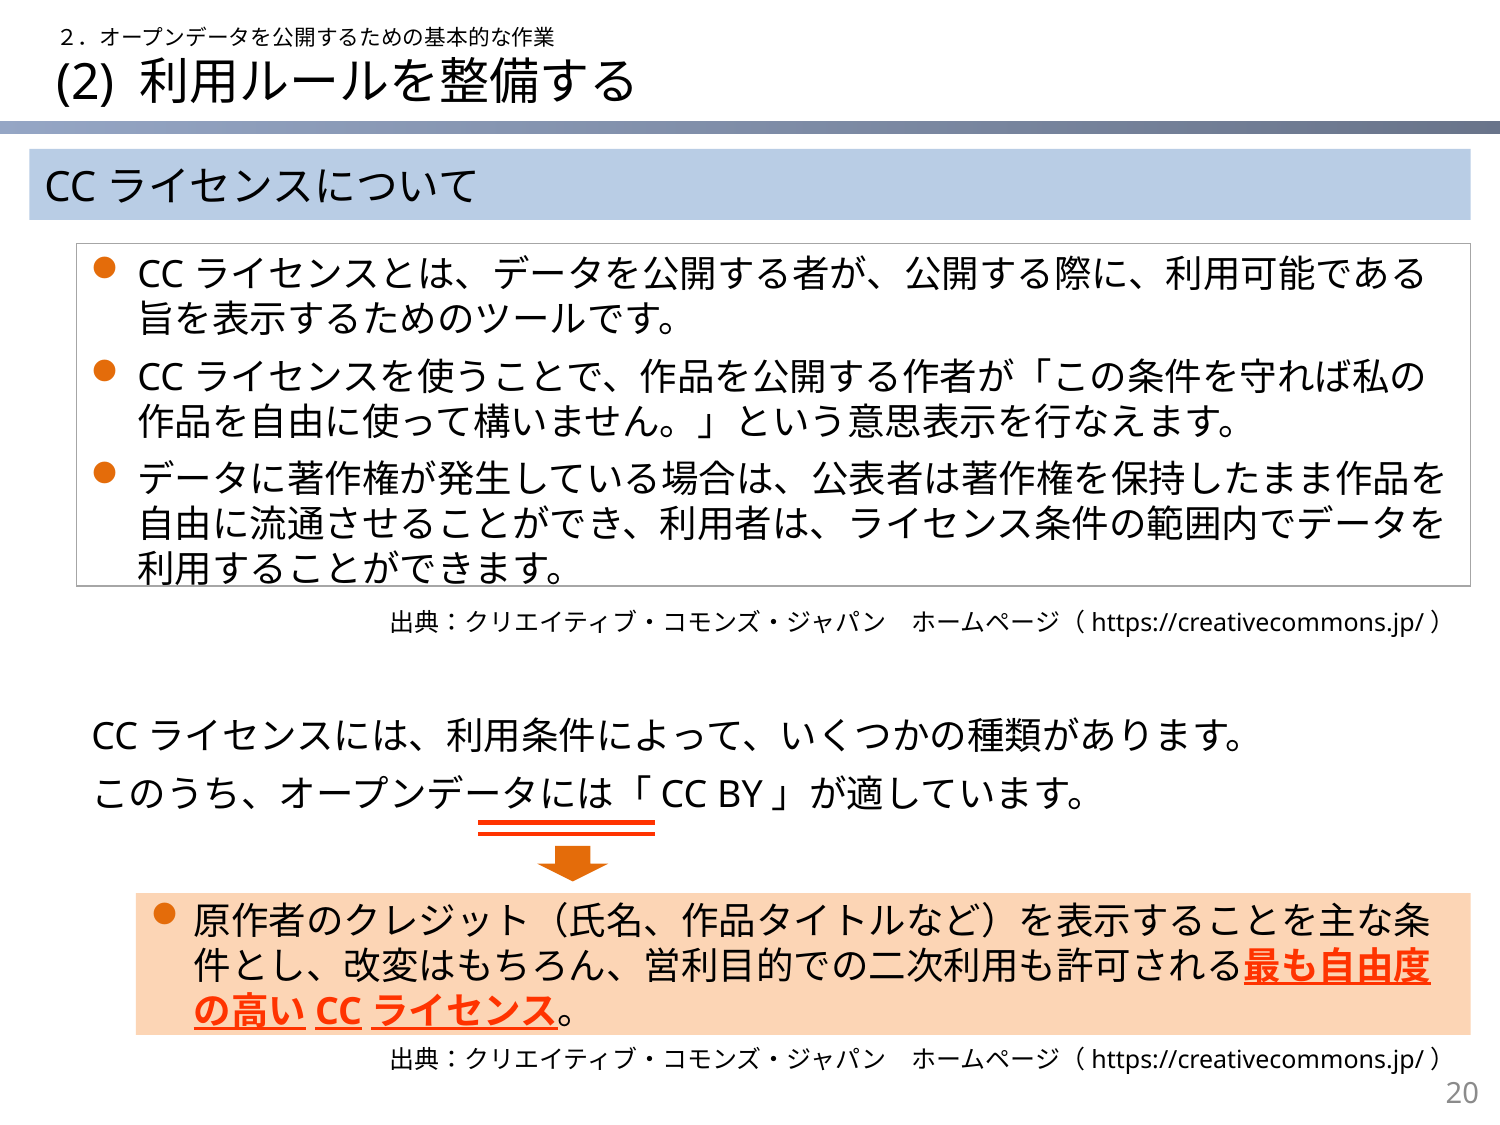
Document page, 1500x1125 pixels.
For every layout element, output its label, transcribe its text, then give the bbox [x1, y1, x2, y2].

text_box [478, 822, 656, 835]
text_box 出典：クリエイティブ・コモンズ・ジャパン ホームページ（https://creativecommons.jp/） [360, 597, 1471, 646]
title (2) 利用ルールを整備する [41, 58, 1459, 119]
text_box 出典：クリエイティブ・コモンズ・ジャパン ホームページ（https://creativecommons.jp/） [360, 1034, 1471, 1083]
text_box [536, 844, 609, 883]
text_box CCライセンスには、利用条件によって、いくつかの種類があります。 このうち、オープンデータには「CC BY」が適しています。 [76, 704, 1471, 823]
text_box CCライセンスとは、データを公開する者が、公開する際に、利用可能である旨を表示するためのツールです。 CCライセンスを使うことで、作品を公開する作者が「この条件を守れば私の作品を自由に使って構いません。」という意思表示を行なえます。 データに著作権が発生している場合は、公表者は著作権を保持したまま作品を自由に流通させることができ、利用者は、ライセンス条件の範囲内でデータを利用することができます。 [76, 243, 1472, 587]
text_box 原作者のクレジット（氏名、作品タイトルなど）を表示することを主な条件とし、改変はもちろん、営利目的での二次利用も許可される最も自由度の高いCCライセンス。 [135, 892, 1472, 1036]
slide_number 19 [1411, 1070, 1495, 1118]
text_box CCライセンスについて [28, 148, 1472, 221]
text_box ２．オープンデータを公開するための基本的な作業 [41, 19, 1471, 58]
